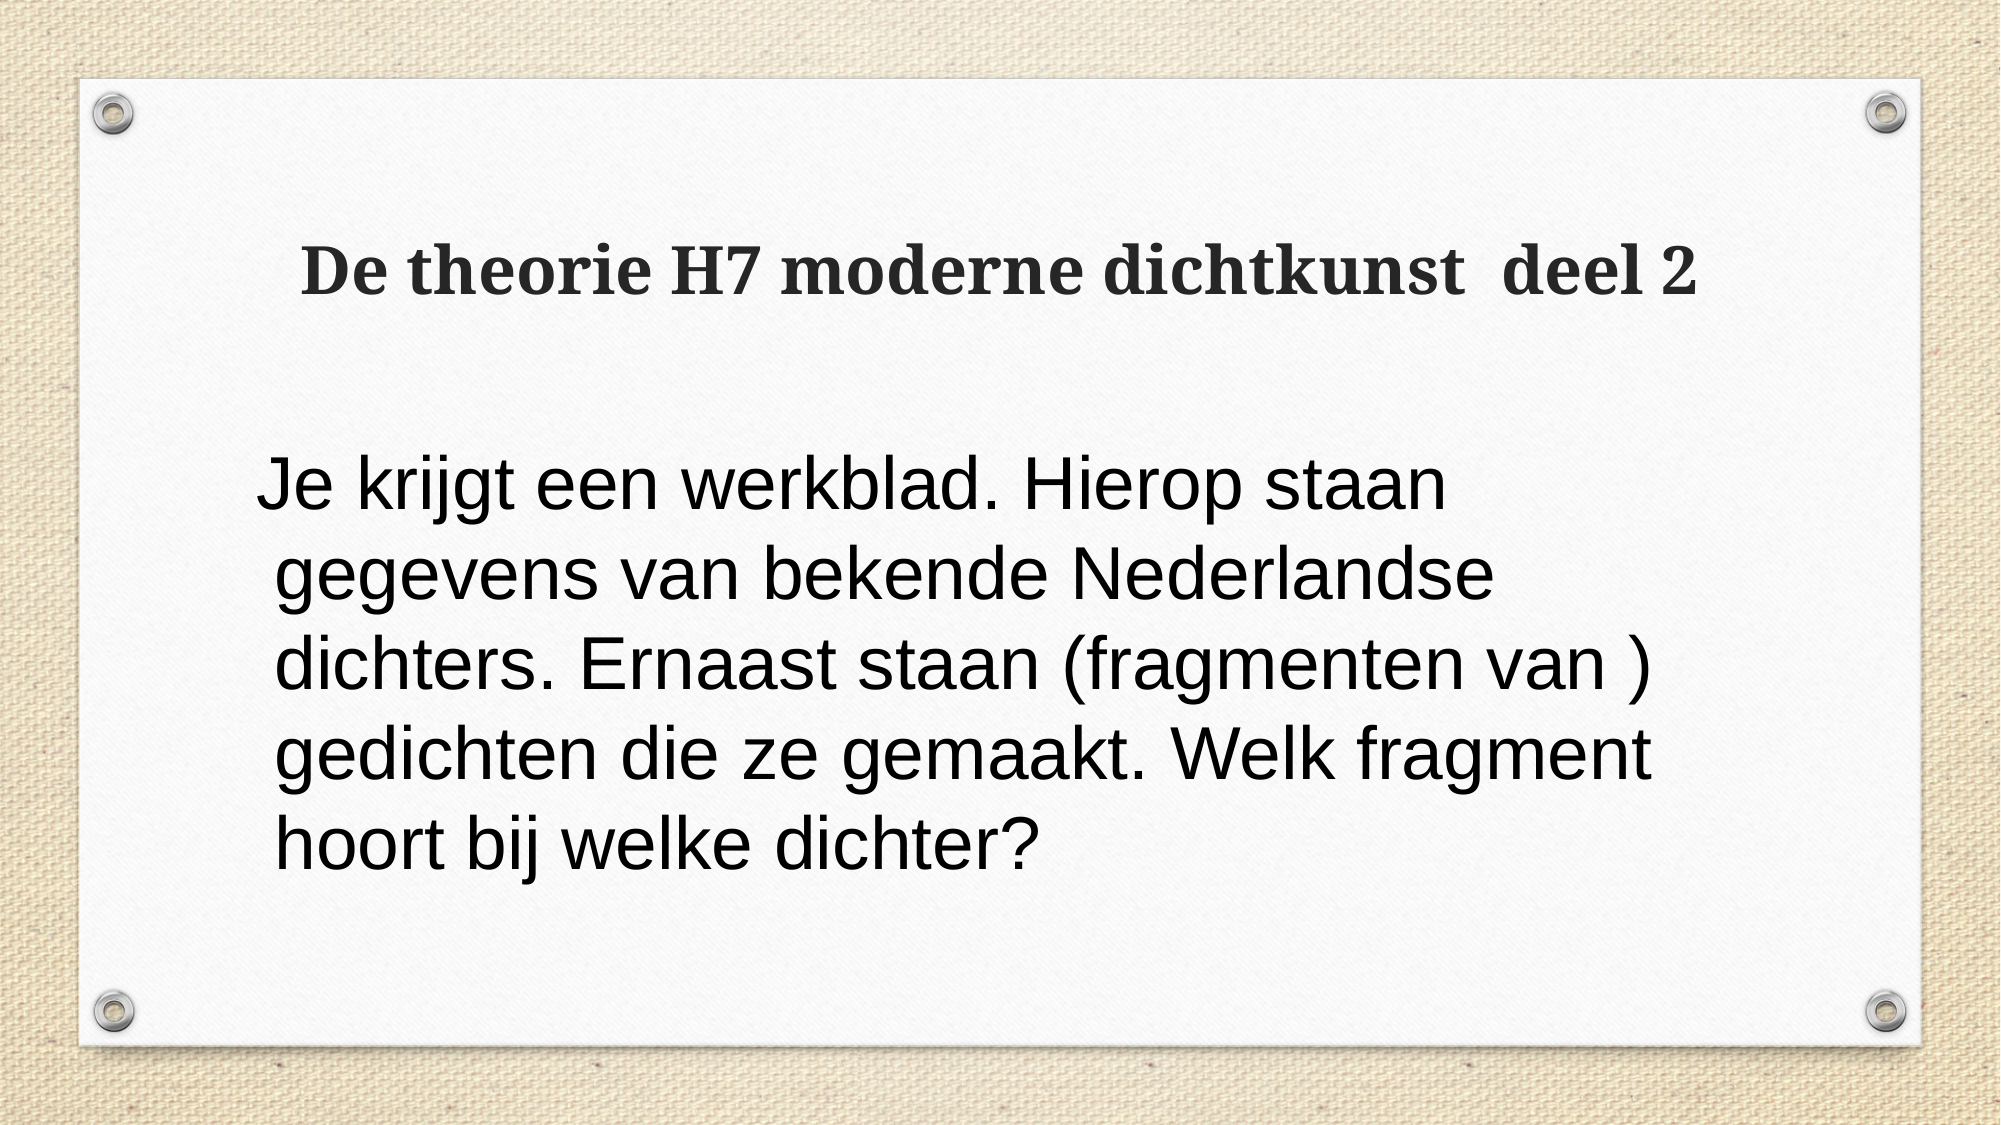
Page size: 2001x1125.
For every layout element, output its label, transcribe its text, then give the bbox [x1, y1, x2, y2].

list Je krijgt een werkblad. Hierop staan gegevens van bekende Nederlandse dichters. Ernaast staan (fragmenten van ) gedichten die ze gemaakt. Welk fragment hoort bij welke dichter? [212, 419, 1788, 965]
picture [0, 0, 2001, 1125]
title De theorie H7 moderne dichtkunst deel 2 [212, 161, 1788, 375]
